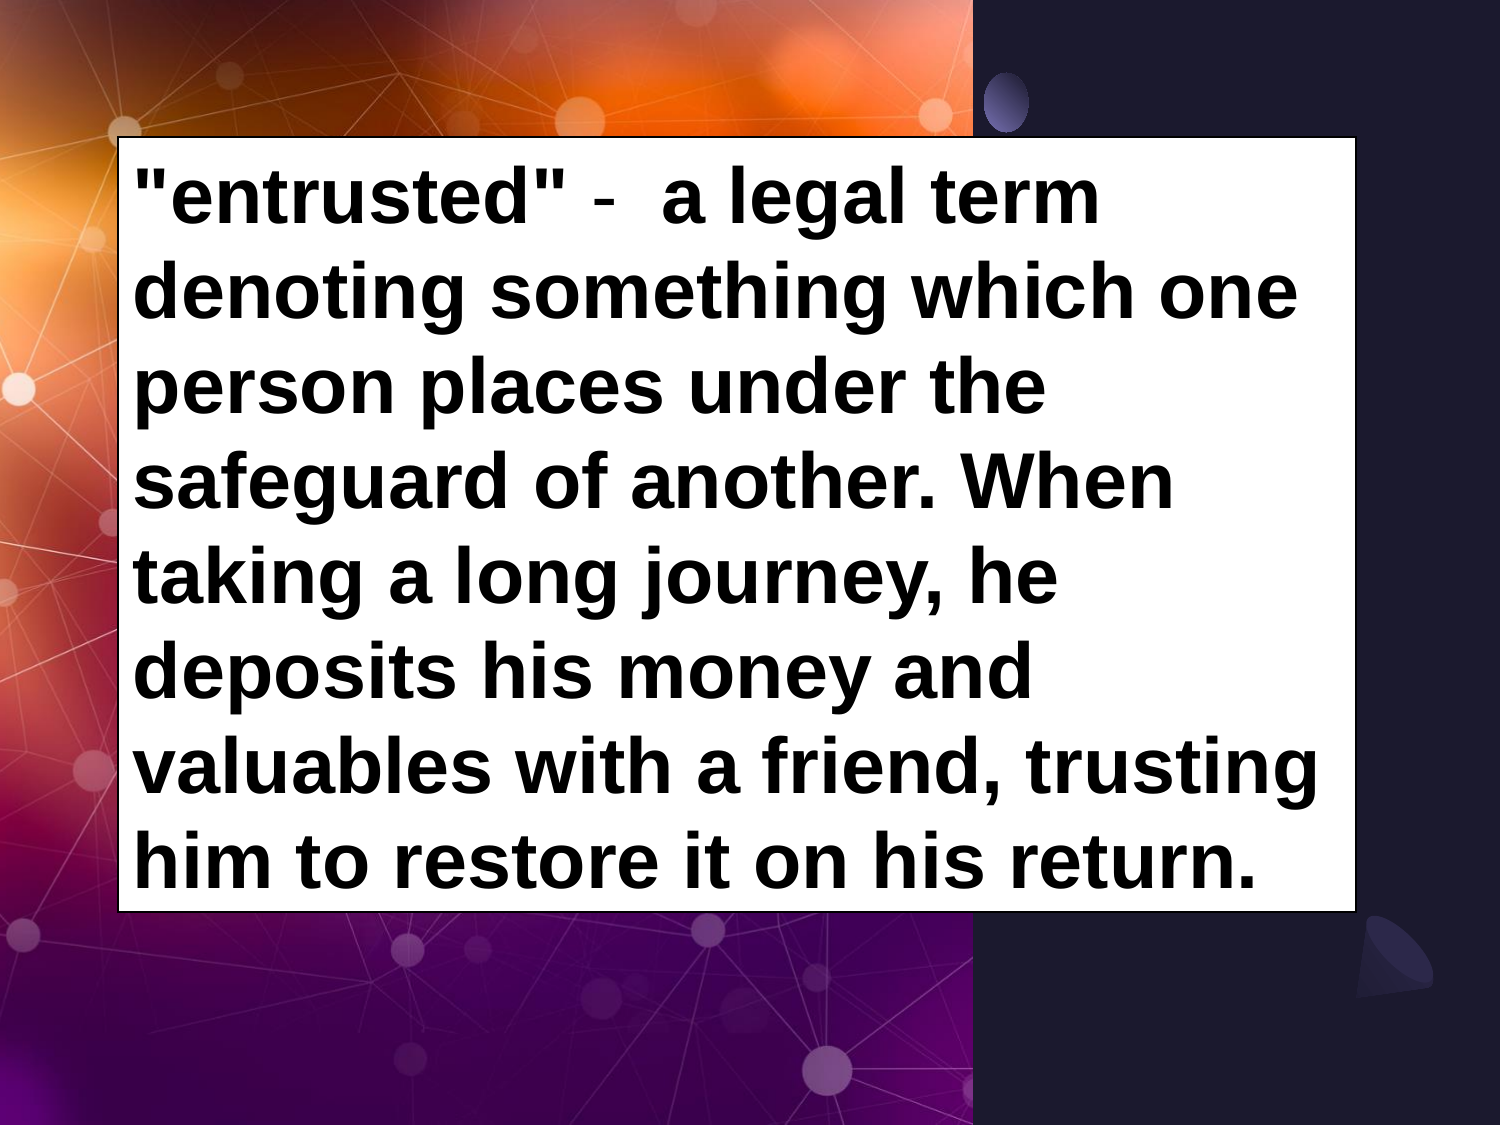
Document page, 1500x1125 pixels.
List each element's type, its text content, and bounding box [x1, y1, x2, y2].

picture [0, 0, 973, 1125]
text_box "entrusted" - a legal term denoting something which one person places under the safeguard of another. When taking a long journey, he deposits his money and valuables with a friend, trusting him to restore it on his return. [973, 136, 1357, 913]
